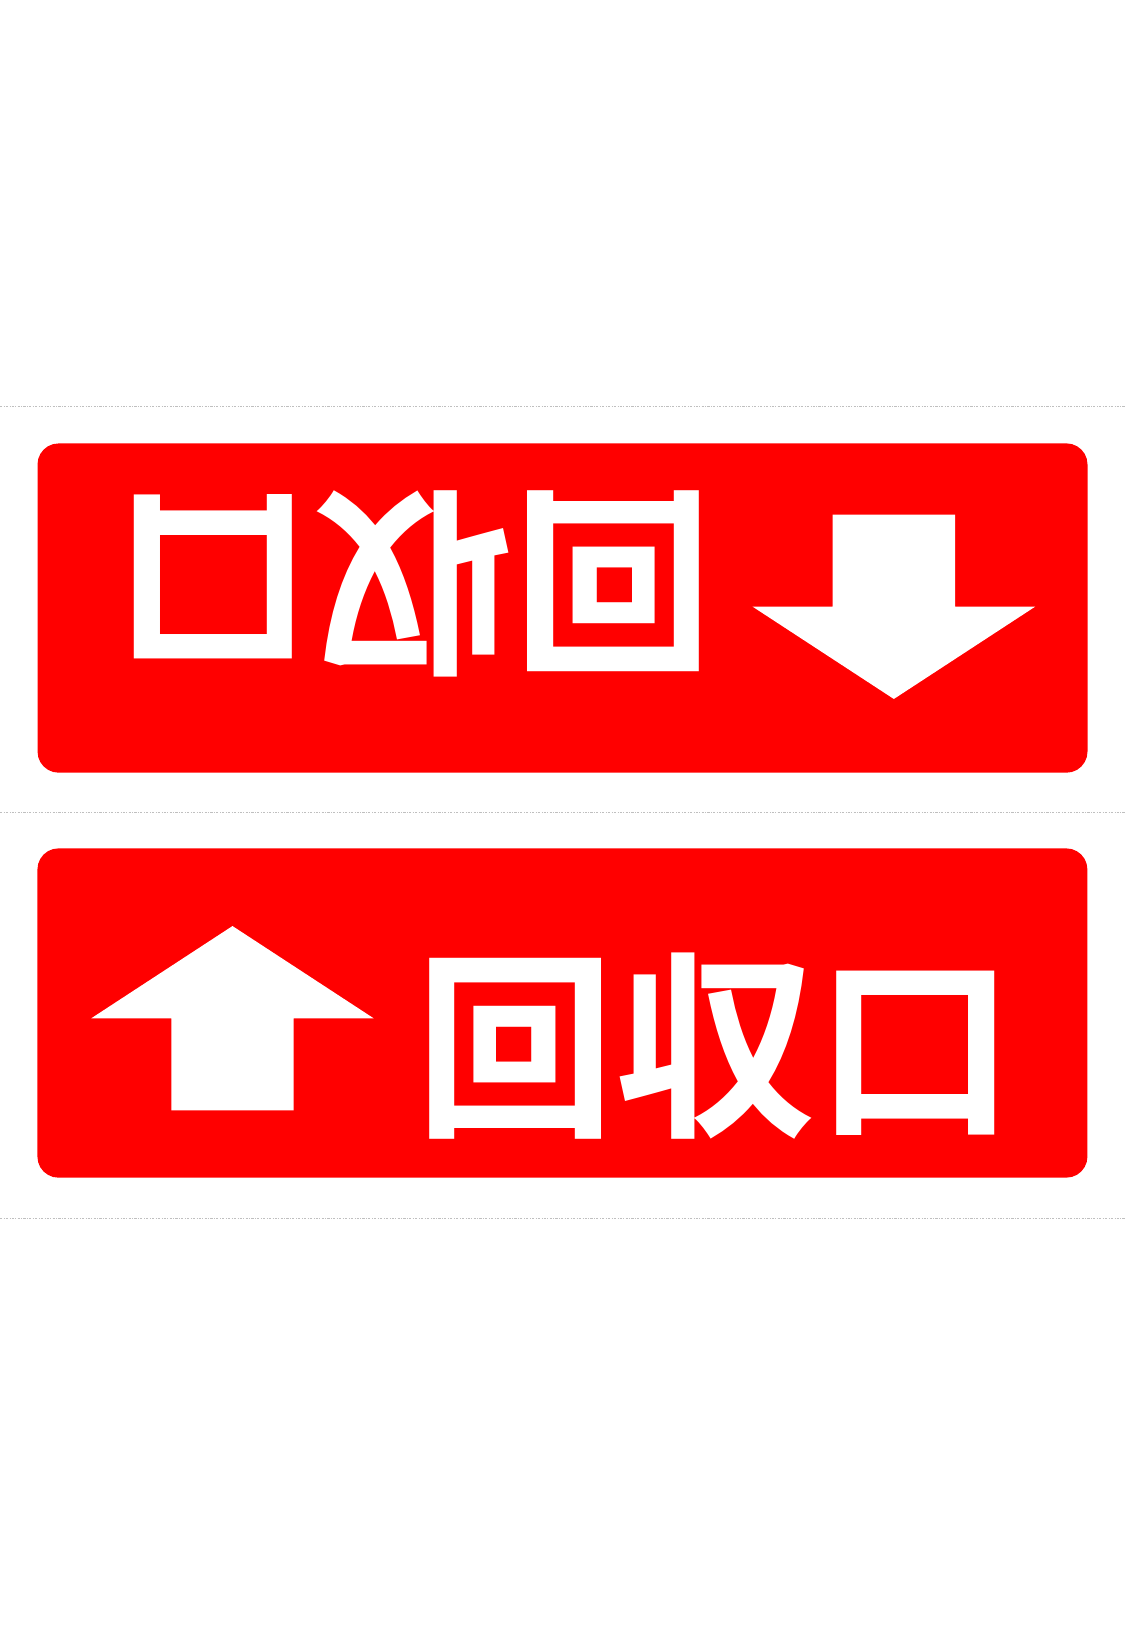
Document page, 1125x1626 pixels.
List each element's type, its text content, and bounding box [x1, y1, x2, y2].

text_box 回収口 [400, 914, 1031, 1170]
text_box [87, 924, 378, 1112]
text_box [36, 442, 1089, 774]
text_box 回収口 [98, 461, 729, 716]
text_box [36, 847, 1089, 1179]
text_box [749, 513, 1039, 701]
